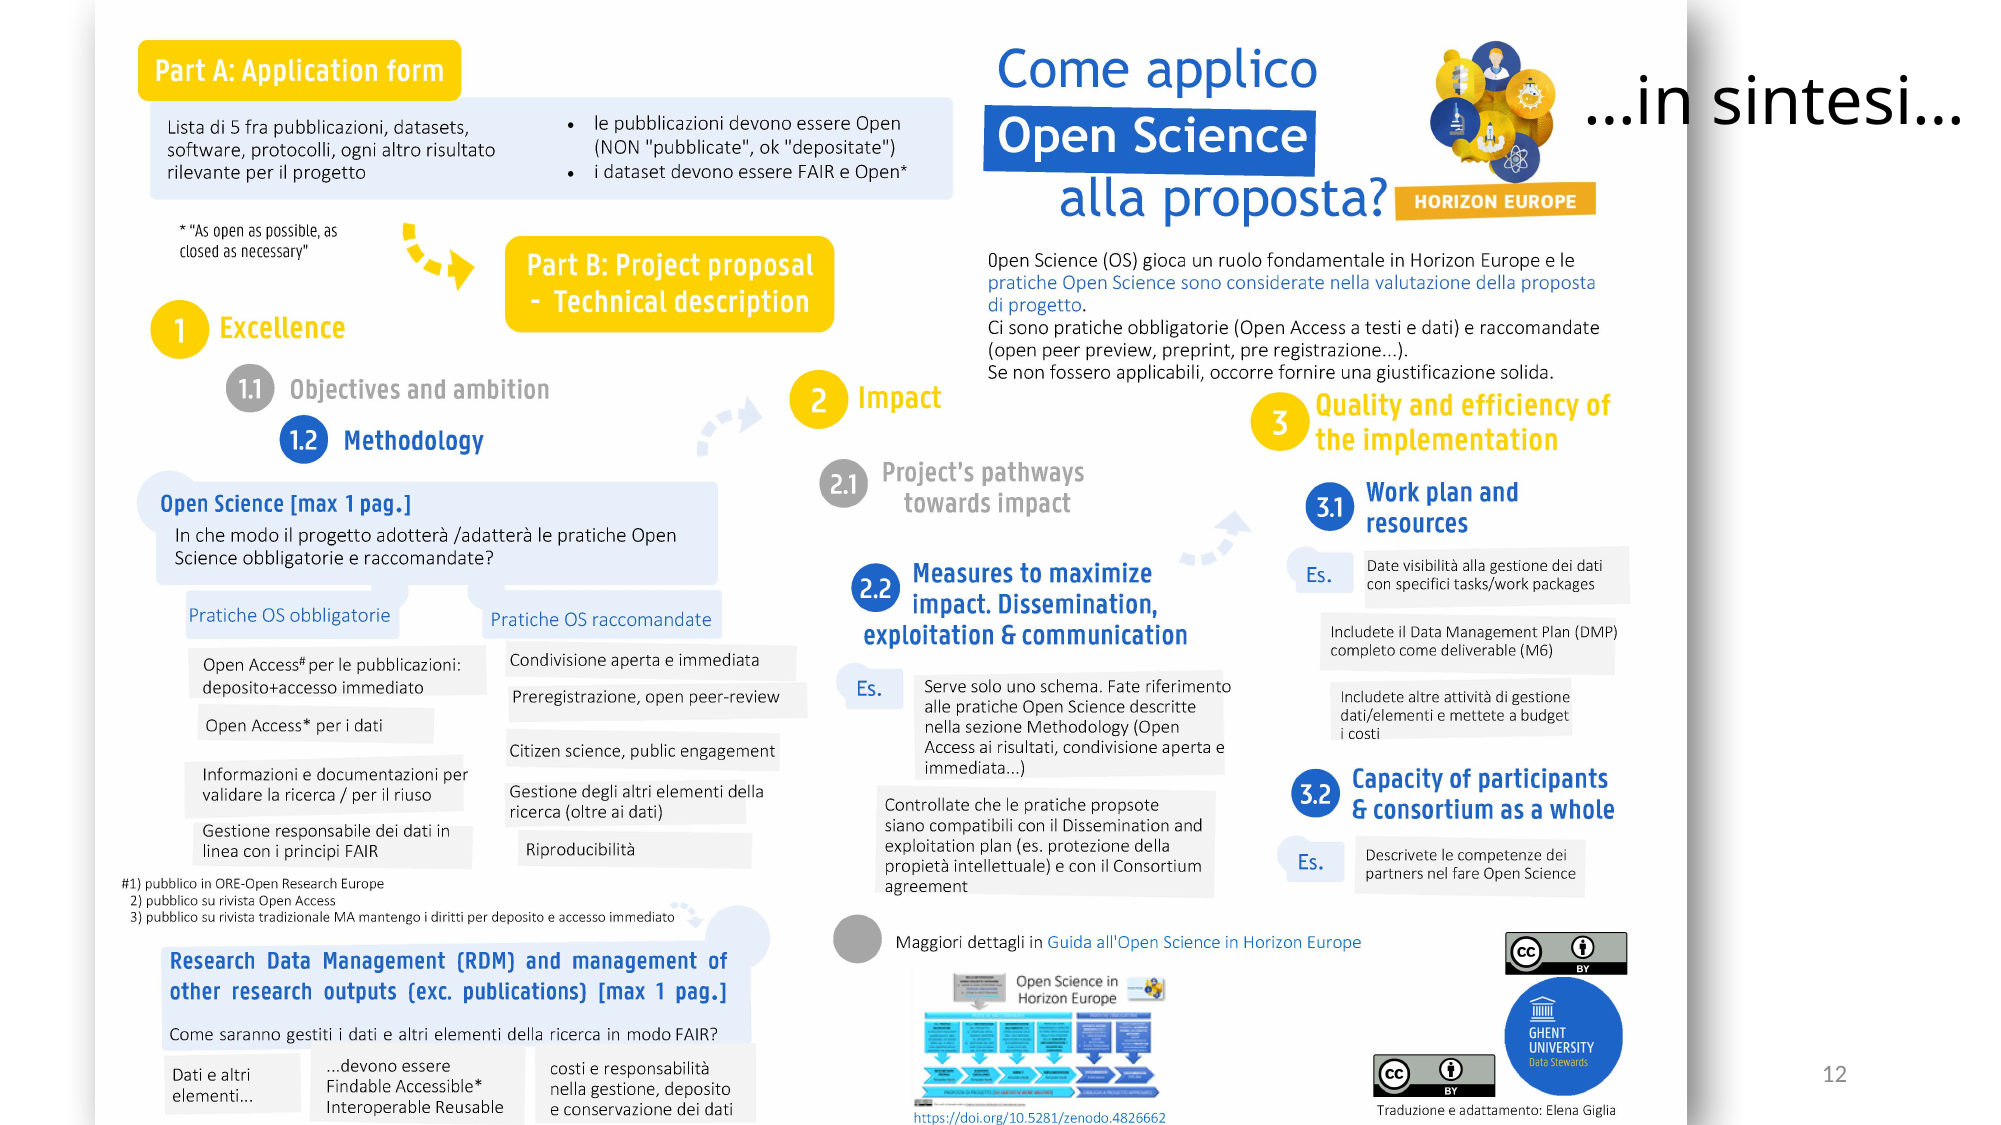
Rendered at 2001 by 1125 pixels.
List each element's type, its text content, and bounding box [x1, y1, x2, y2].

text_box …in sintesi… [1687, 50, 1981, 146]
picture [95, 0, 1687, 1125]
slide_number 12 [1736, 1042, 1863, 1103]
